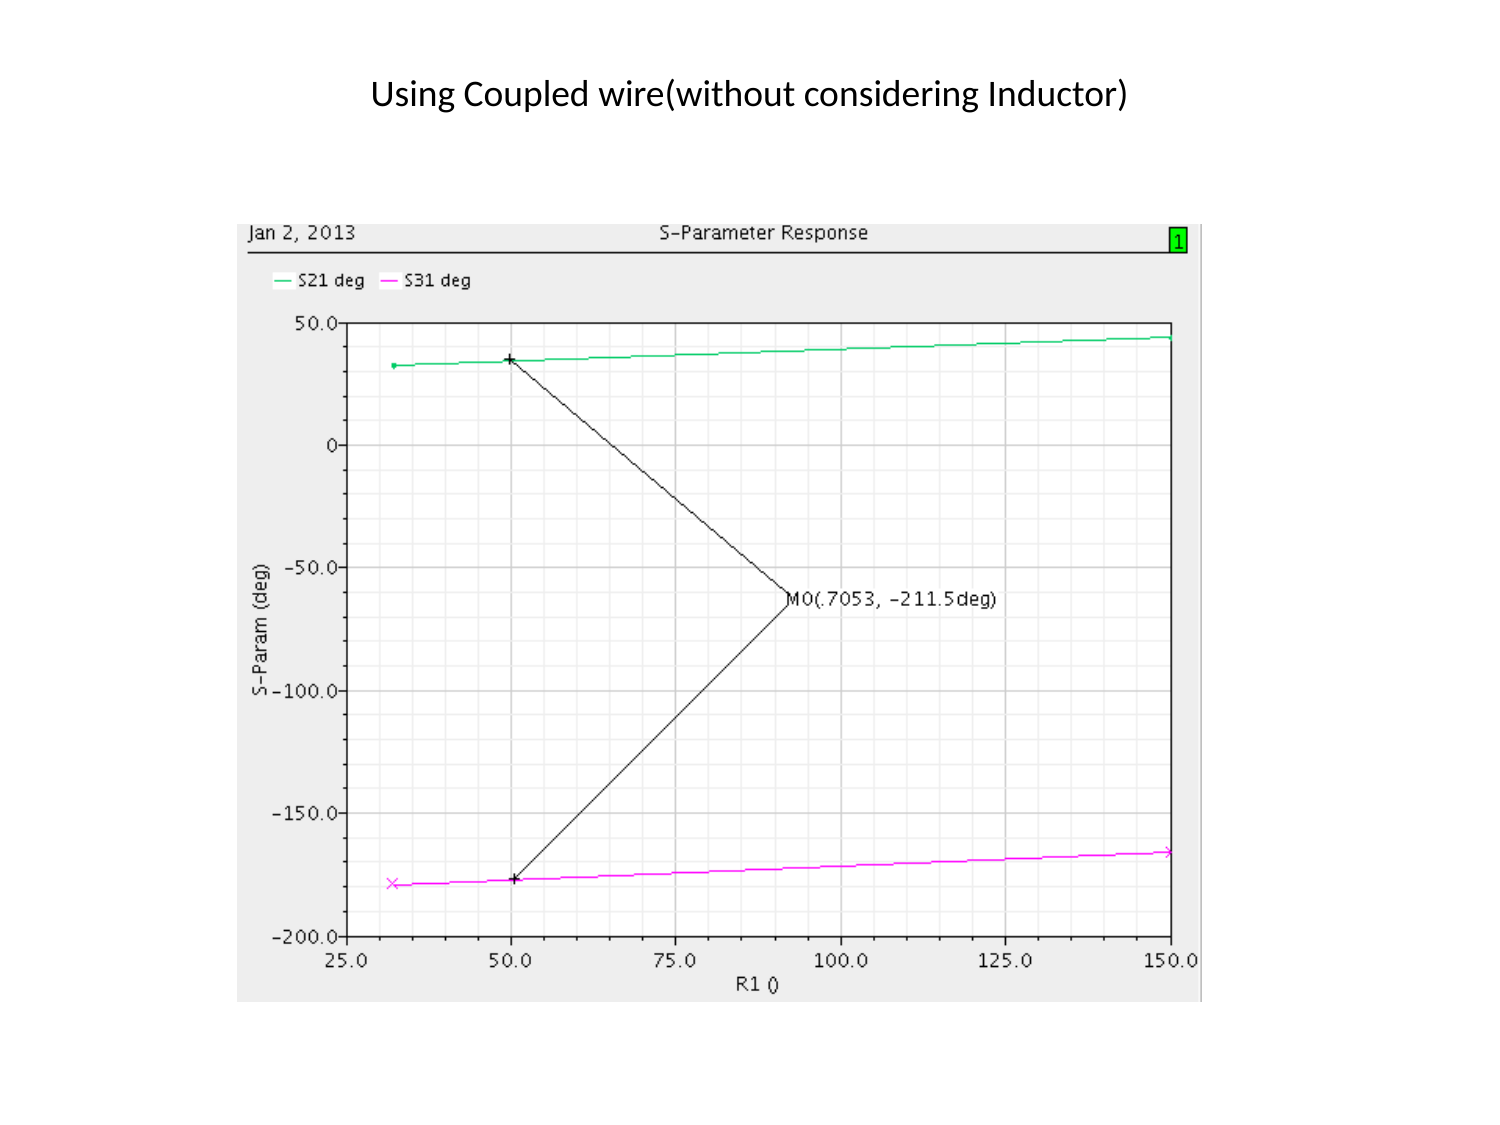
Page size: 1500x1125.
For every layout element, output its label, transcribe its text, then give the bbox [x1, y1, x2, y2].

picture [237, 224, 1202, 1002]
title Using Coupled wire(without considering Inductor) [75, 45, 1425, 138]
